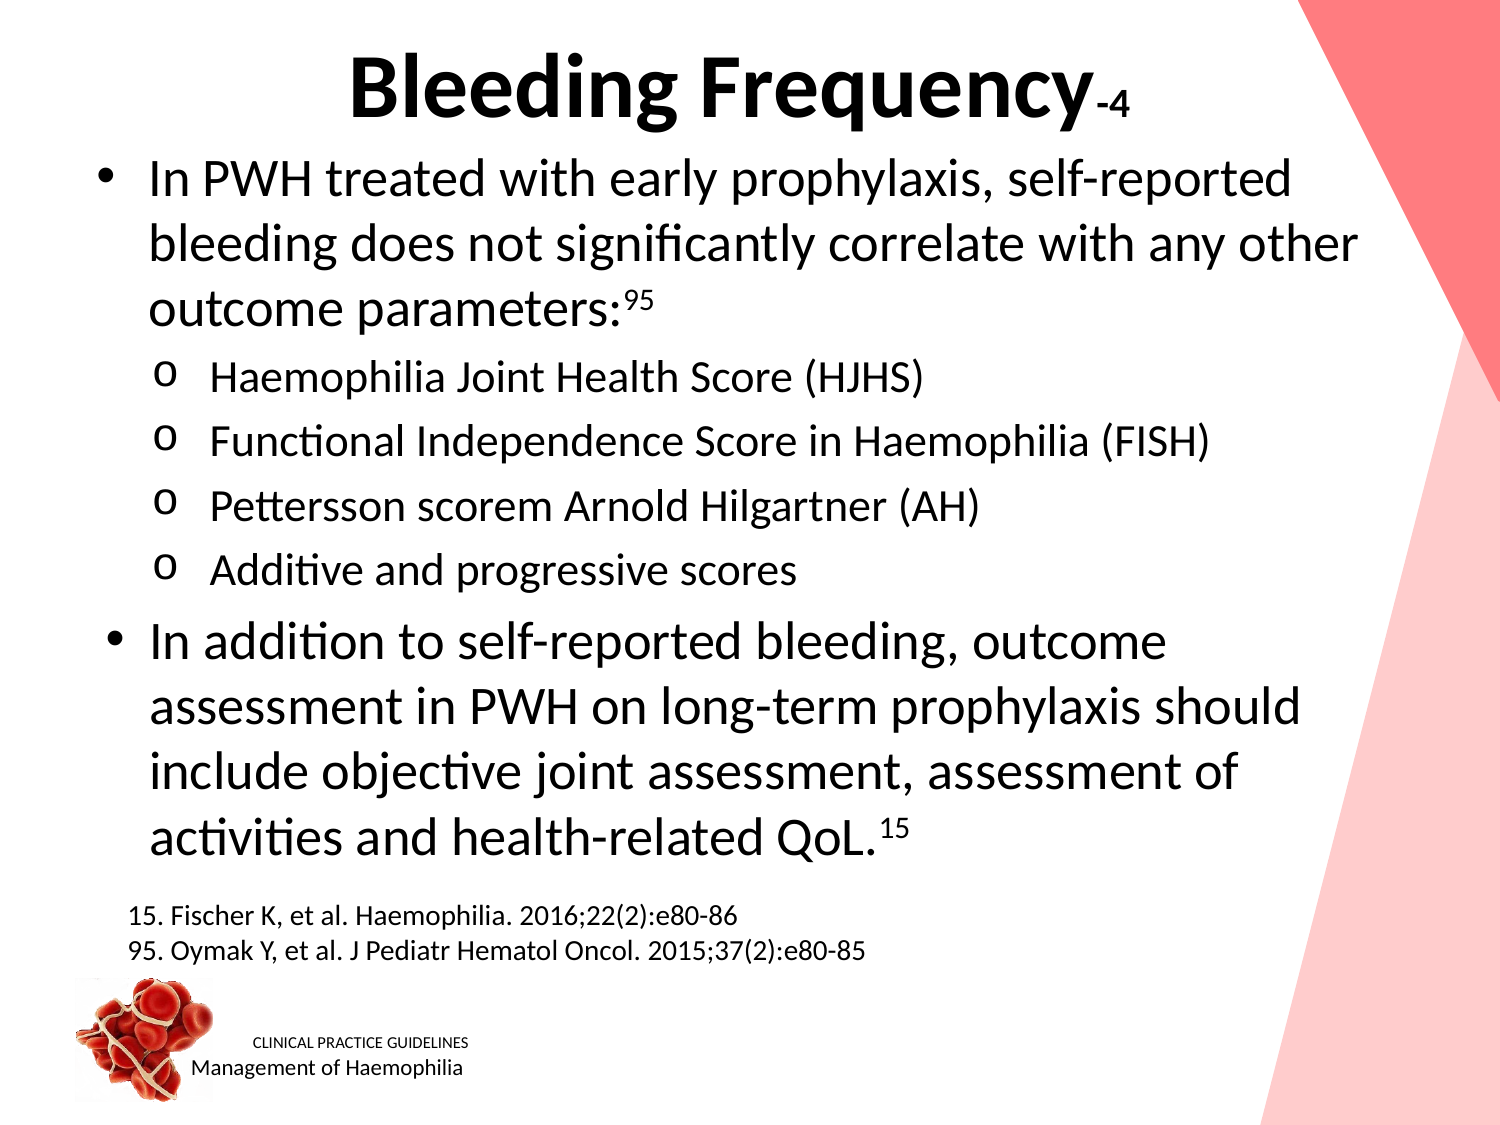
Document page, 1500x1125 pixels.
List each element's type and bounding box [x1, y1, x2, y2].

text_box [74, 0, 1500, 1125]
